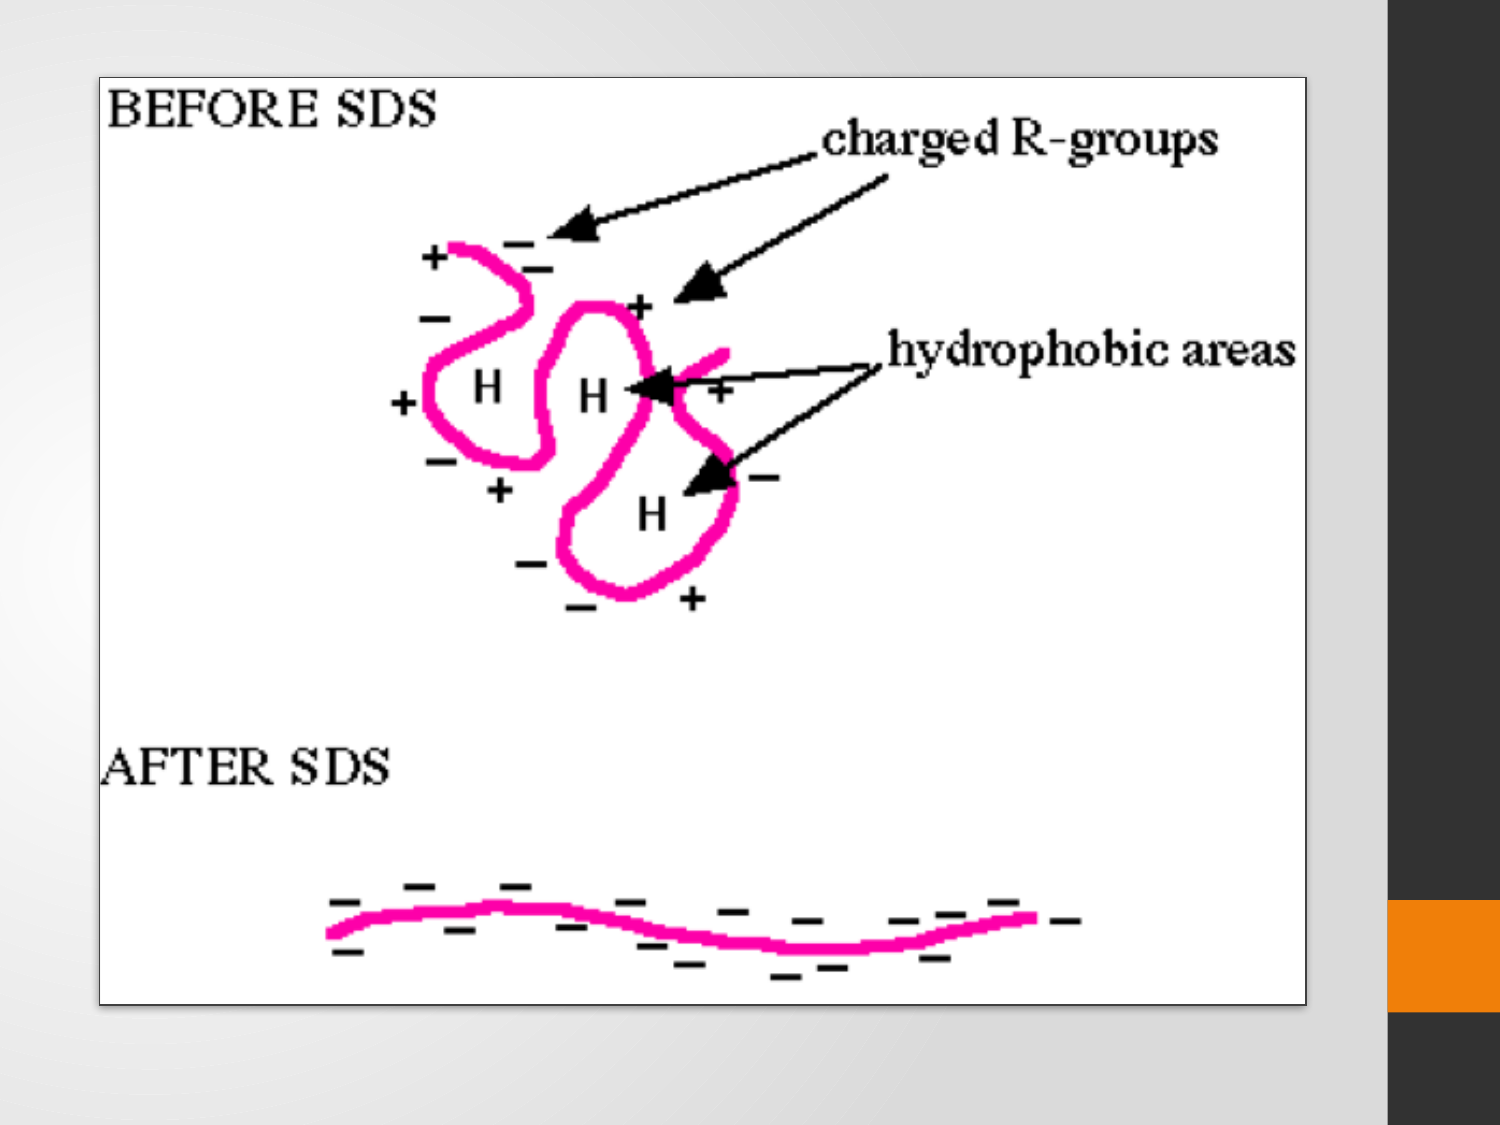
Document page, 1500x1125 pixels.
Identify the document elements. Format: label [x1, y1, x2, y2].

picture [99, 77, 1306, 1005]
